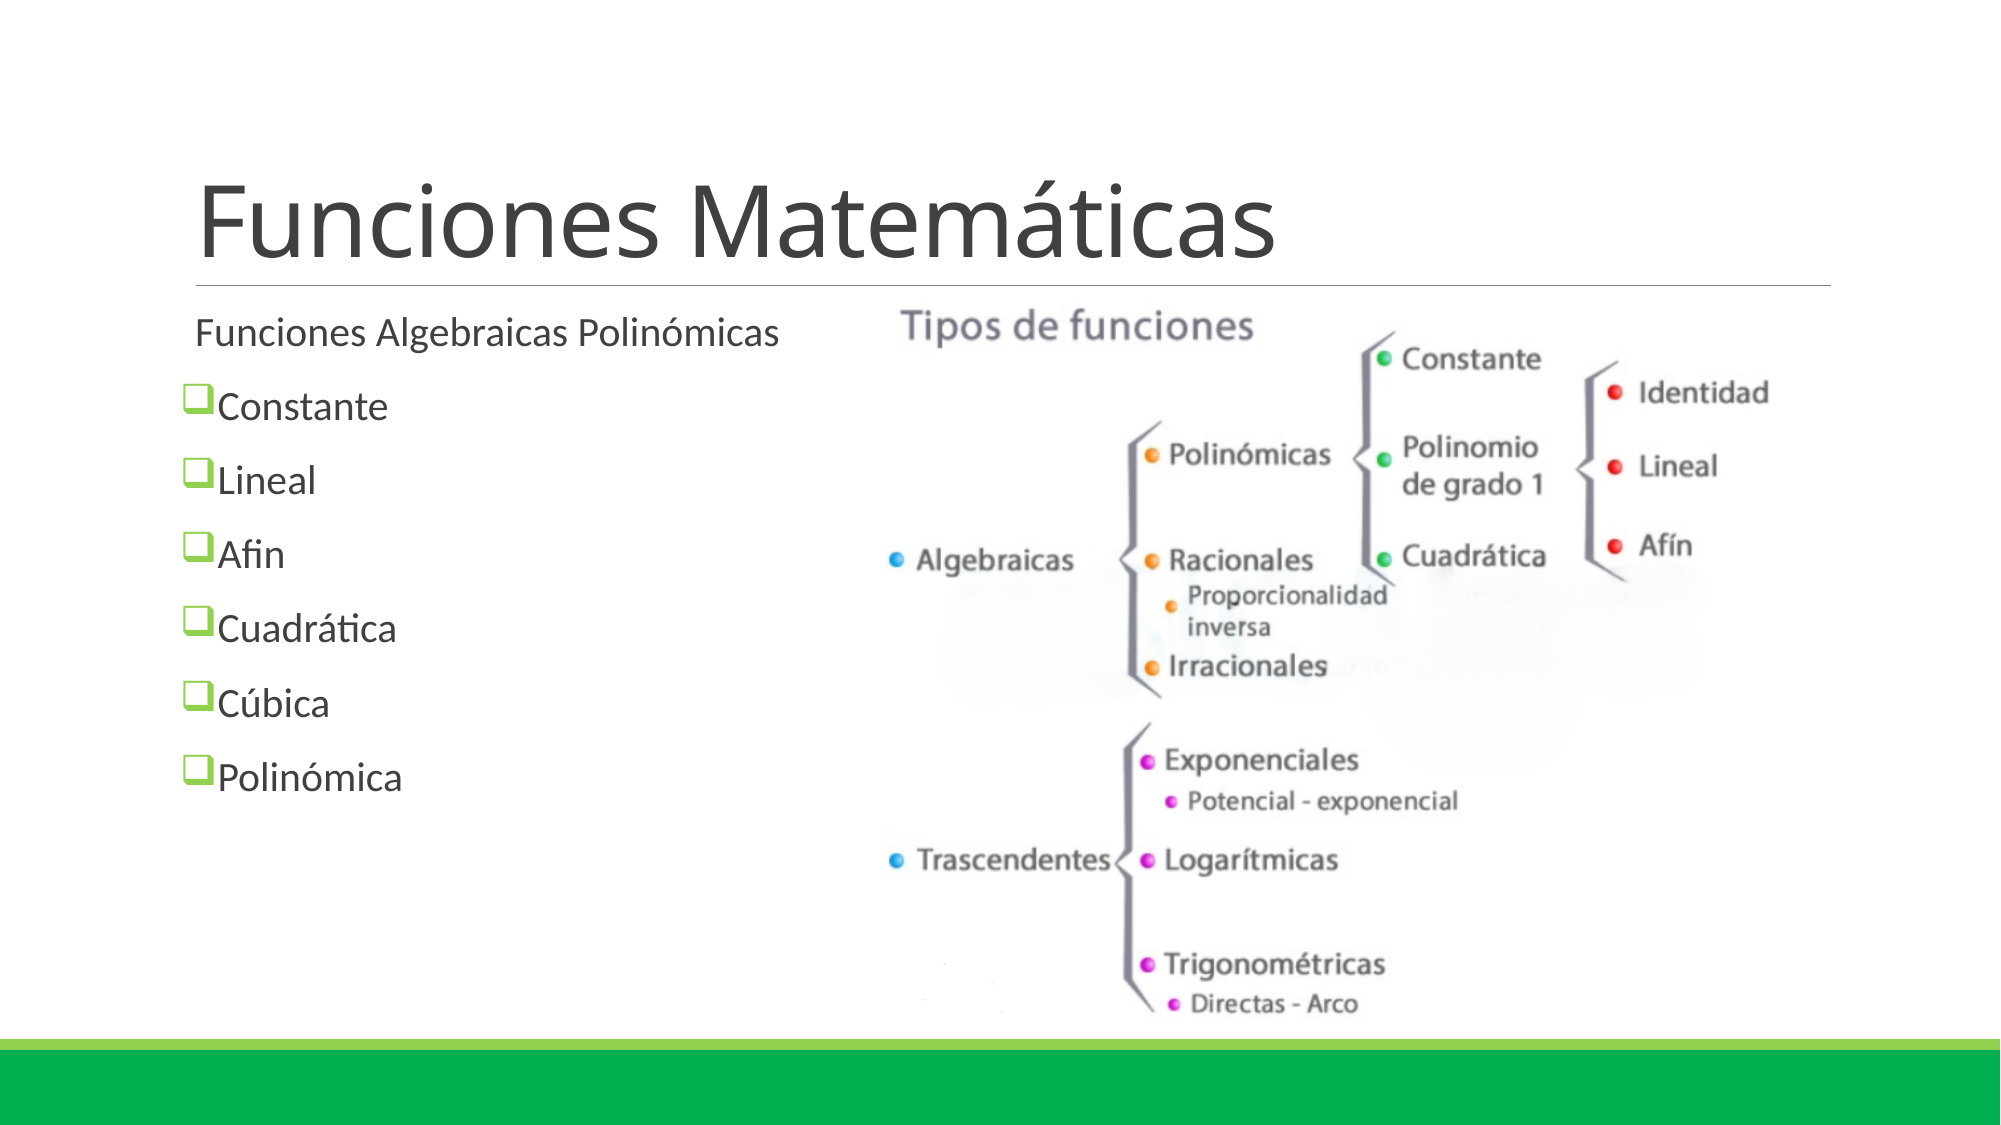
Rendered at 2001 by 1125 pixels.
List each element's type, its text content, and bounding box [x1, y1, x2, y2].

title Funciones Matemáticas [180, 47, 1830, 285]
list Funciones Algebraicas Polinómicas Constante Lineal Afin Cuadrática Cúbica Polinómica [180, 302, 840, 963]
picture [880, 302, 1775, 1032]
